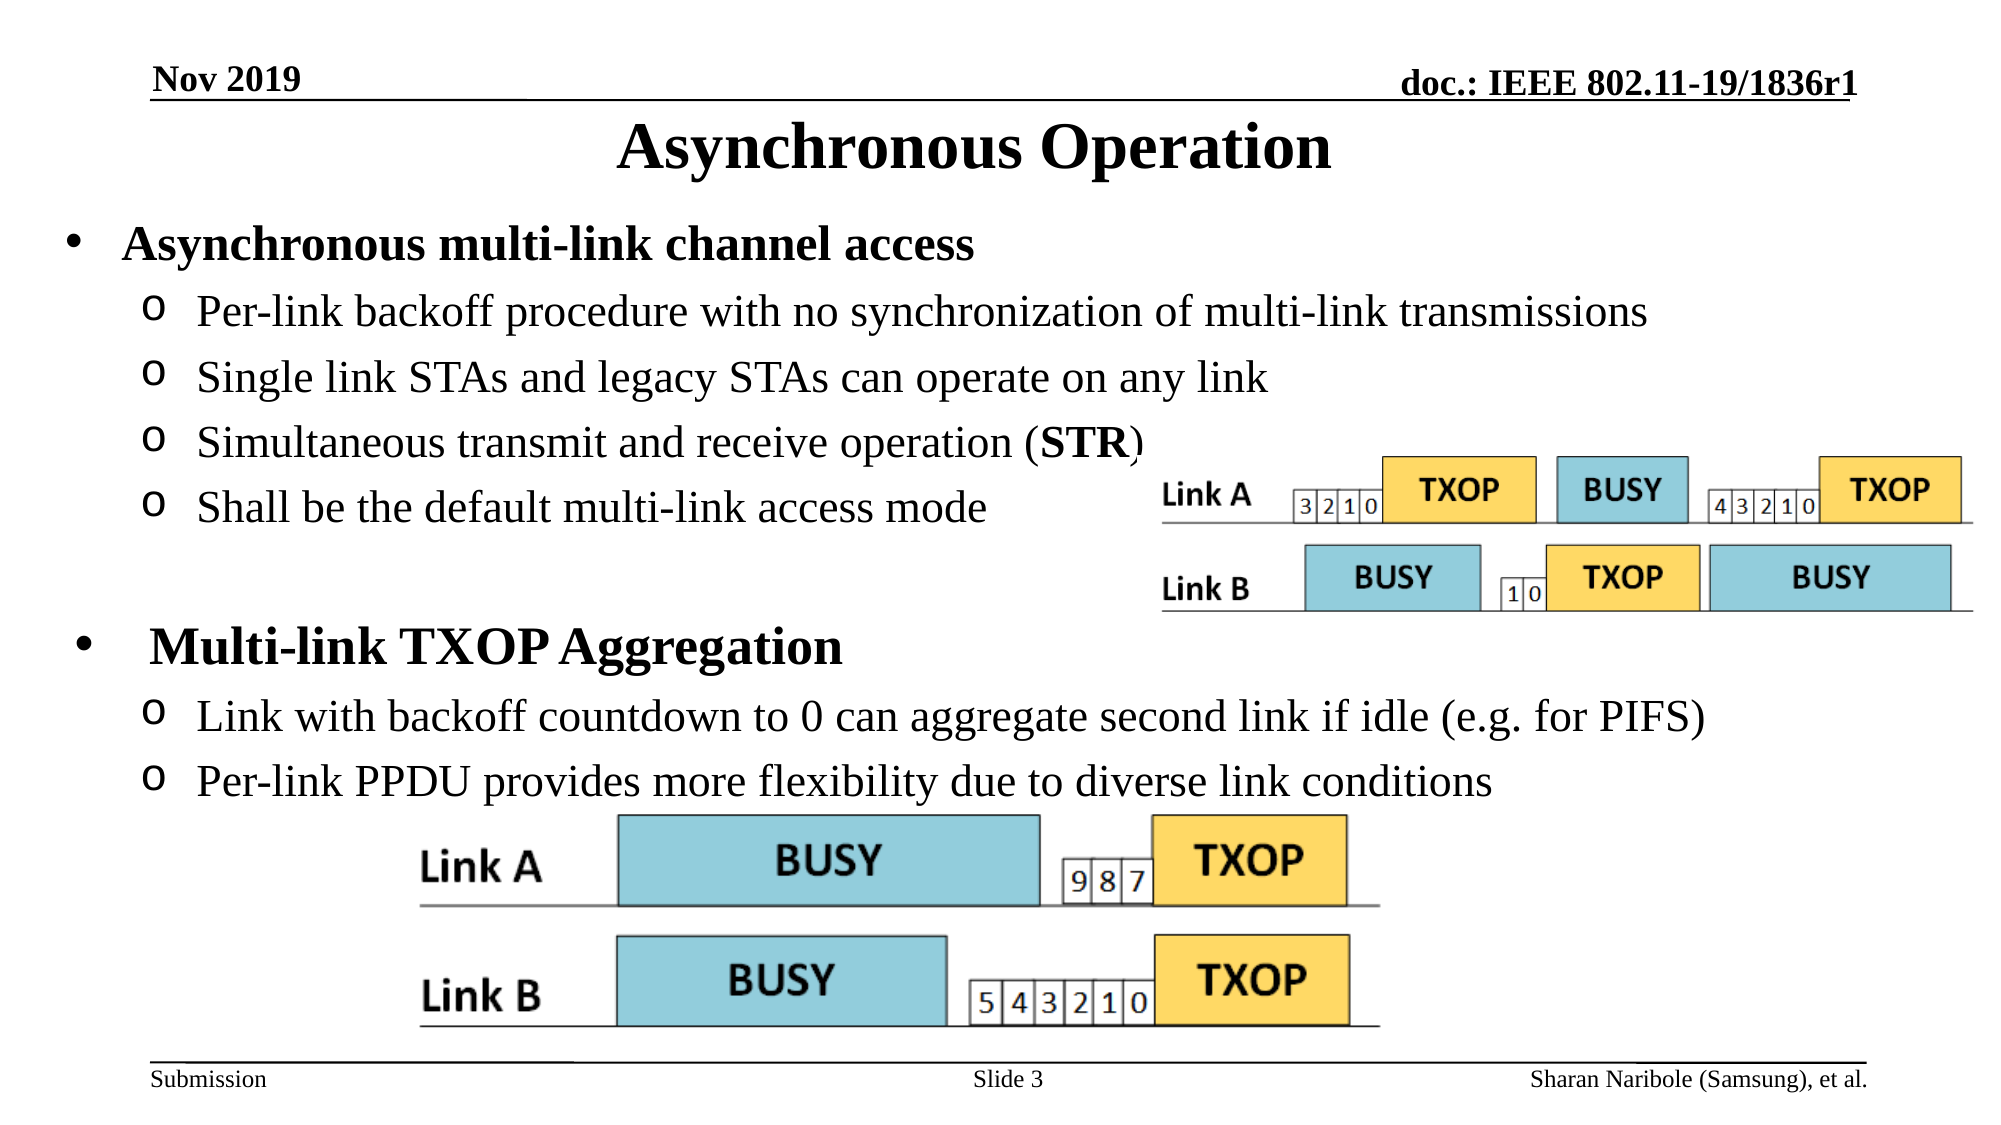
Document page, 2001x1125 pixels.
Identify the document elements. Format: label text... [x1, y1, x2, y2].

picture [1137, 455, 1980, 629]
slide_number Slide 3 [950, 1061, 1067, 1123]
title Asynchronous Operation [124, 54, 1825, 230]
footer Sharan Naribole (Samsung), et al. [1171, 1061, 1869, 1093]
picture [387, 813, 1387, 1052]
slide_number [152, 54, 563, 100]
list Asynchronous multi-link channel access Per-link backoff procedure with no synchronization of multi-link transmissions Single link STAs and legacy STAs can operate on any link Simultaneous transmit and receive operation (STR) Shall be the default multi-link access mode Multi-link TXOP Aggregation Link with backoff countdown to 0 can aggregate second link if idle (e.g. for PIFS) Per-link PPDU provides more flexibility due to diverse link conditions [49, 202, 2000, 1078]
